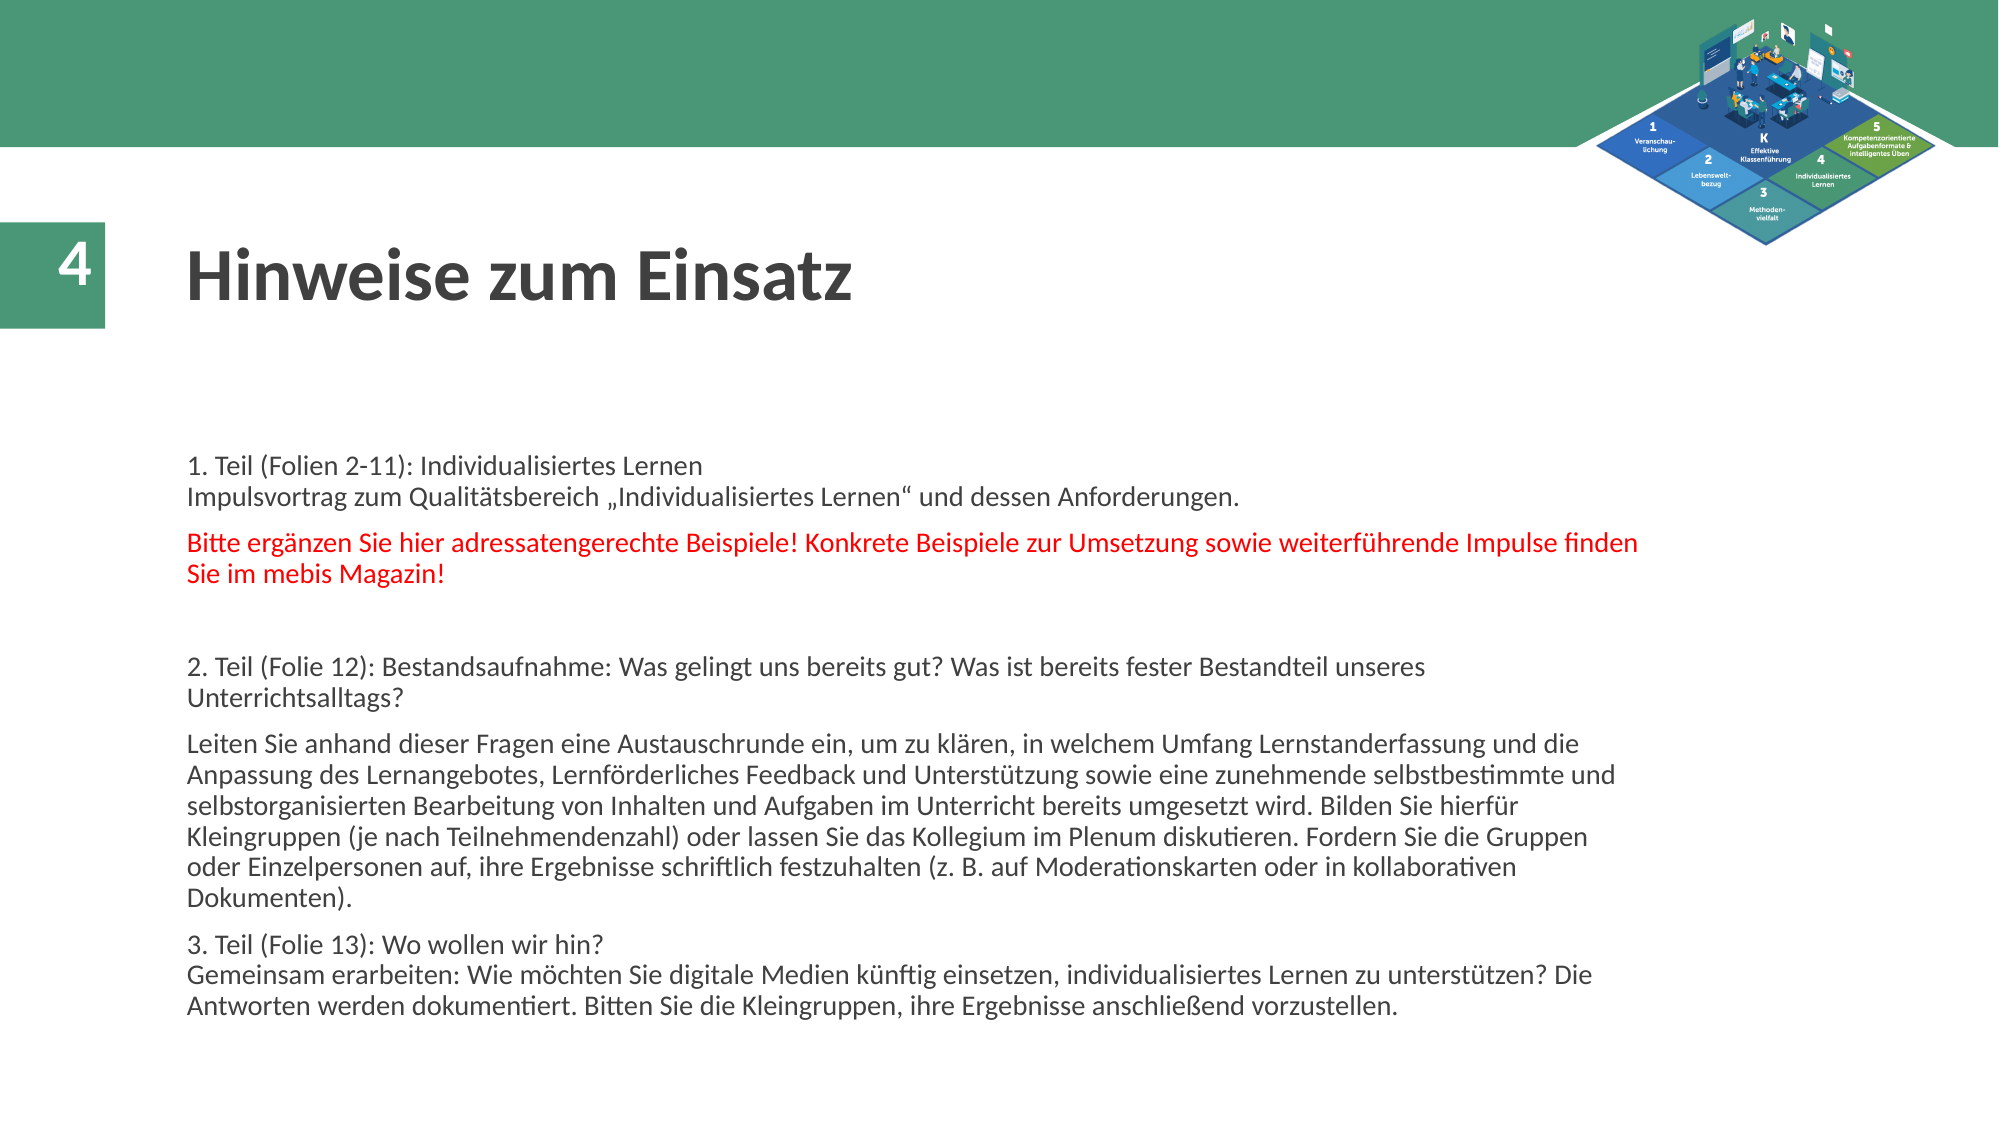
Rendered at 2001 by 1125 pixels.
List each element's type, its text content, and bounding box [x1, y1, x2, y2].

list 1. Teil (Folien 2-11): Individualisiertes Lernen Impulsvortrag zum Qualitätsbereich „Individualisiertes Lernen“ und dessen Anforderungen. Bitte ergänzen Sie hier adressatengerechte Beispiele! Konkrete Beispiele zur Umsetzung sowie weiterführende Impulse finden Sie im mebis Magazin! 2. Teil (Folie 12): Bestandsaufnahme: Was gelingt uns bereits gut? Was ist bereits fester Bestandteil unseres Unterrichtsalltags? Leiten Sie anhand dieser Fragen eine Austauschrunde ein, um zu klären, in welchem Umfang Lernstanderfassung und die Anpassung des Lernangebotes, Lernförderliches Feedback und Unterstützung sowie eine zunehmende selbstbestimmte und selbstorganisierten Bearbeitung von Inhalten und Aufgaben im Unterricht bereits umgesetzt wird. Bilden Sie hierfür Kleingruppen (je nach Teilnehmendenzahl) oder lassen Sie das Kollegium im Plenum diskutieren. Fordern Sie die Gruppen oder Einzelpersonen auf, ihre Ergebnisse schriftlich festzuhalten (z. B. auf Moderationskarten oder in kollaborativen Dokumenten). 3. Teil (Folie 13): Wo wollen wir hin? Gemeinsam erarbeiten: Wie möchten Sie digitale Medien künftig einsetzen, individualisiertes Lernen zu unterstützen? Die Antworten werden dokumentiert. Bitten Sie die Kleingruppen, ihre Ergebnisse anschließend vorzustellen. [171, 443, 1663, 1036]
picture [1589, 12, 1942, 249]
list Hinweise zum Einsatz [171, 230, 1663, 324]
